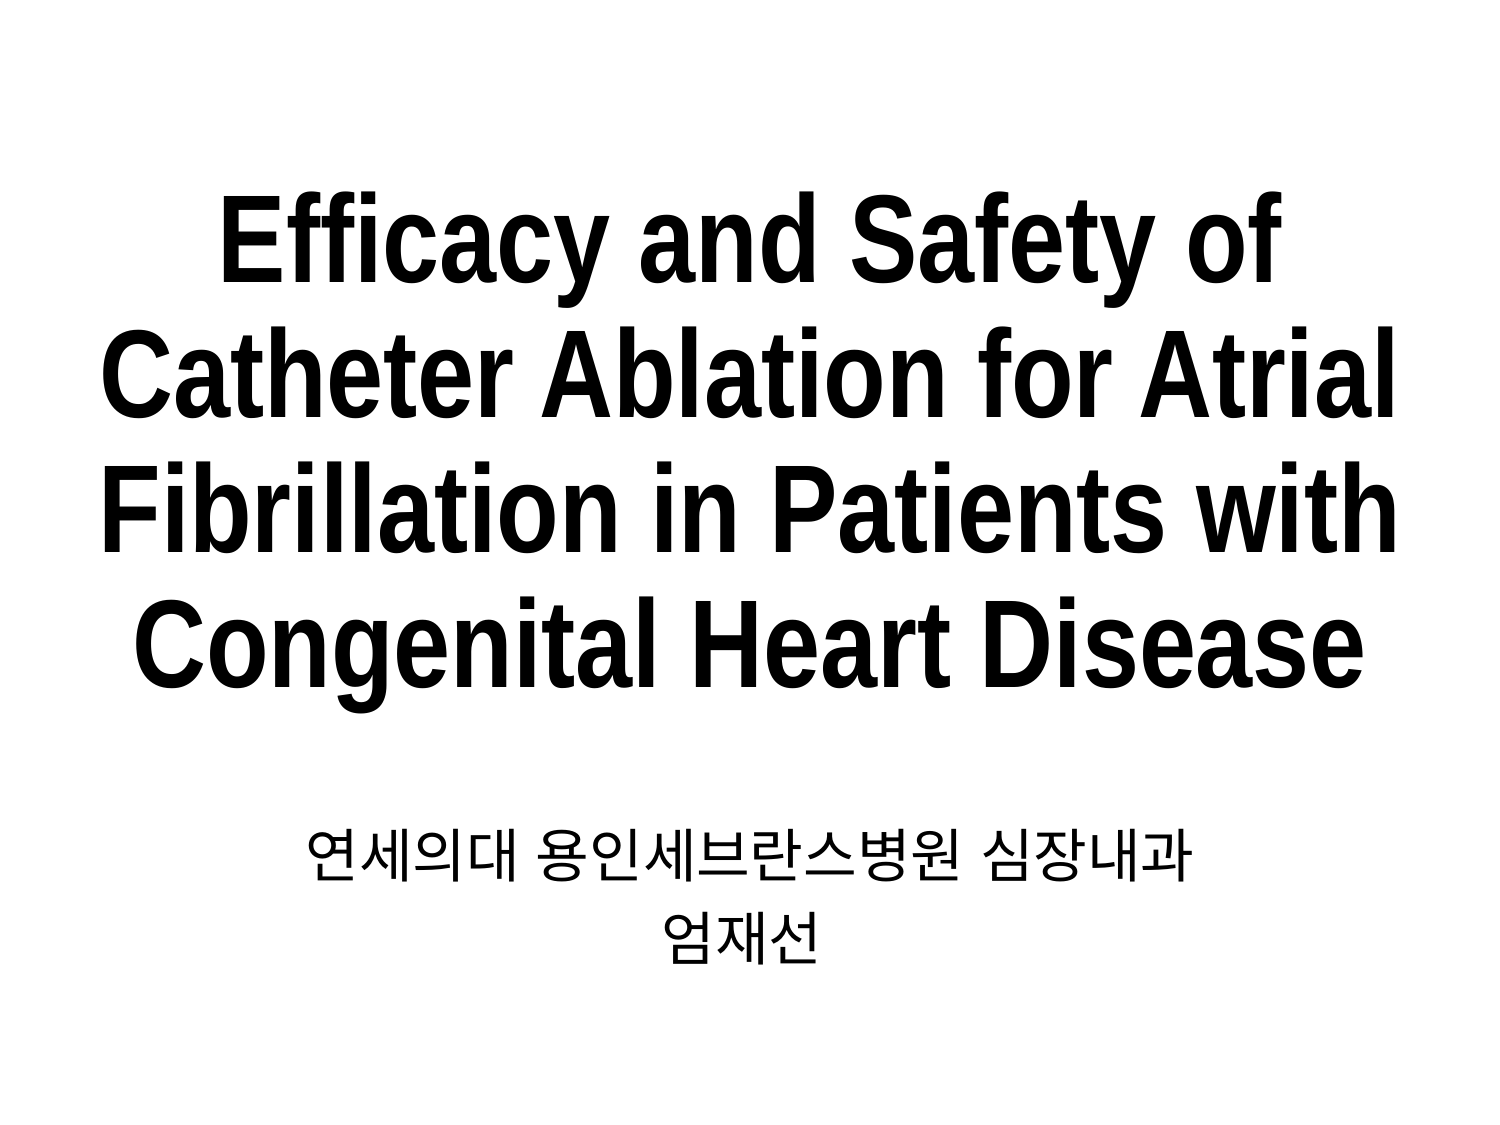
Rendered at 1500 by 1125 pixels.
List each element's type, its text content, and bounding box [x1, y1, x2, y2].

title Efficacy and Safety of Catheter Ablation for Atrial Fibrillation in Patients with Congenital Heart Disease [0, 90, 1500, 799]
subtitle 연세의대 용인세브란스병원 심장내과 엄재선 [187, 764, 1313, 1036]
